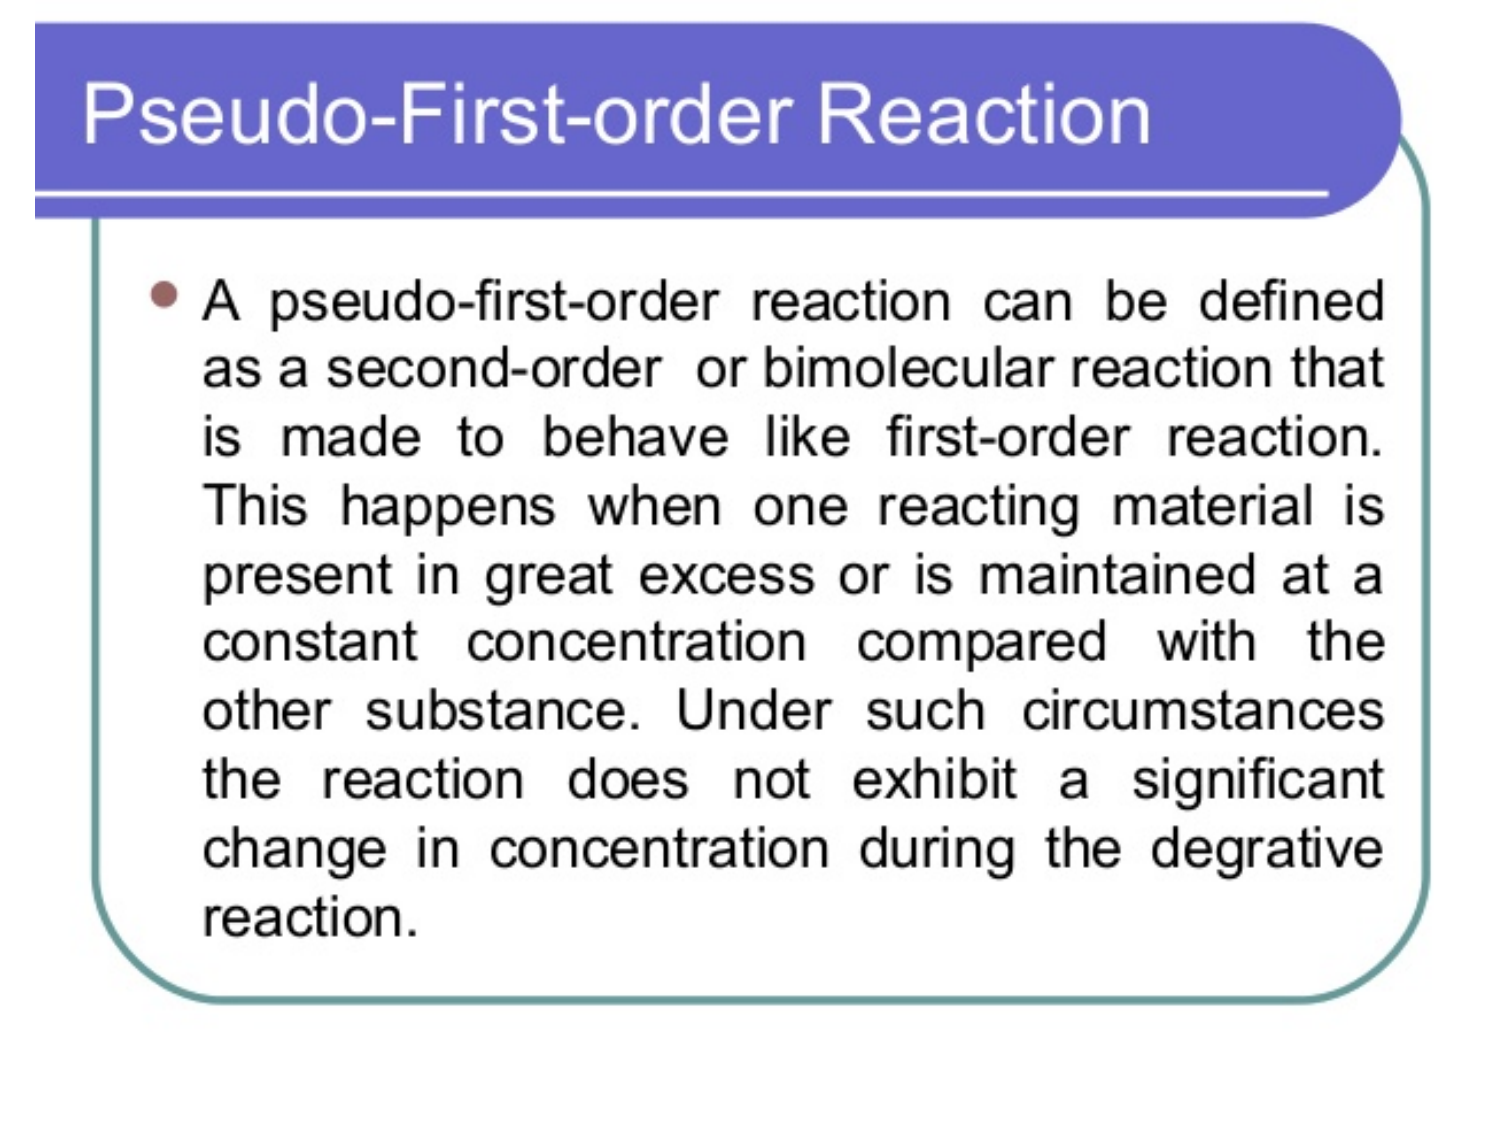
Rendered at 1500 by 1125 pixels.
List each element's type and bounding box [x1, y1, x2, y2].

text_box [35, 0, 1500, 1100]
